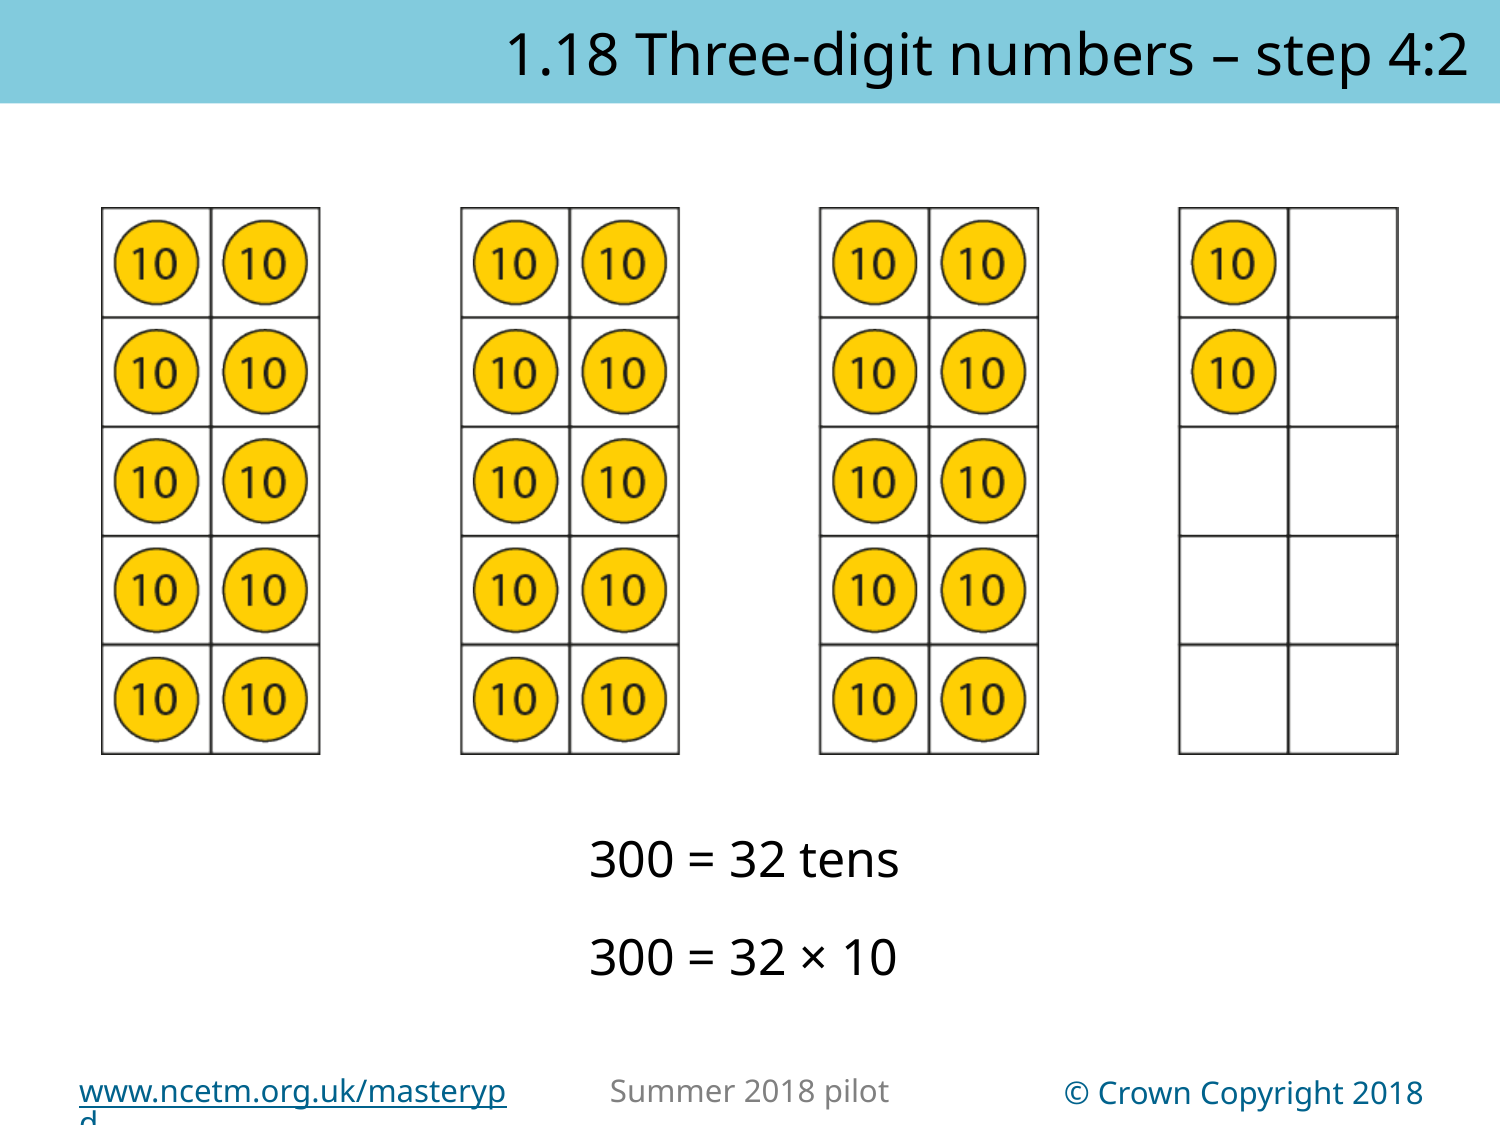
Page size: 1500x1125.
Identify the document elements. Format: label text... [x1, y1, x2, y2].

picture [101, 207, 1399, 756]
text_box 300 = 32 × 10 [574, 918, 1033, 994]
text_box 300 = 32 tens [574, 819, 1033, 895]
list 1.18 Three-digit numbers – step 4:2 [0, 0, 1500, 104]
